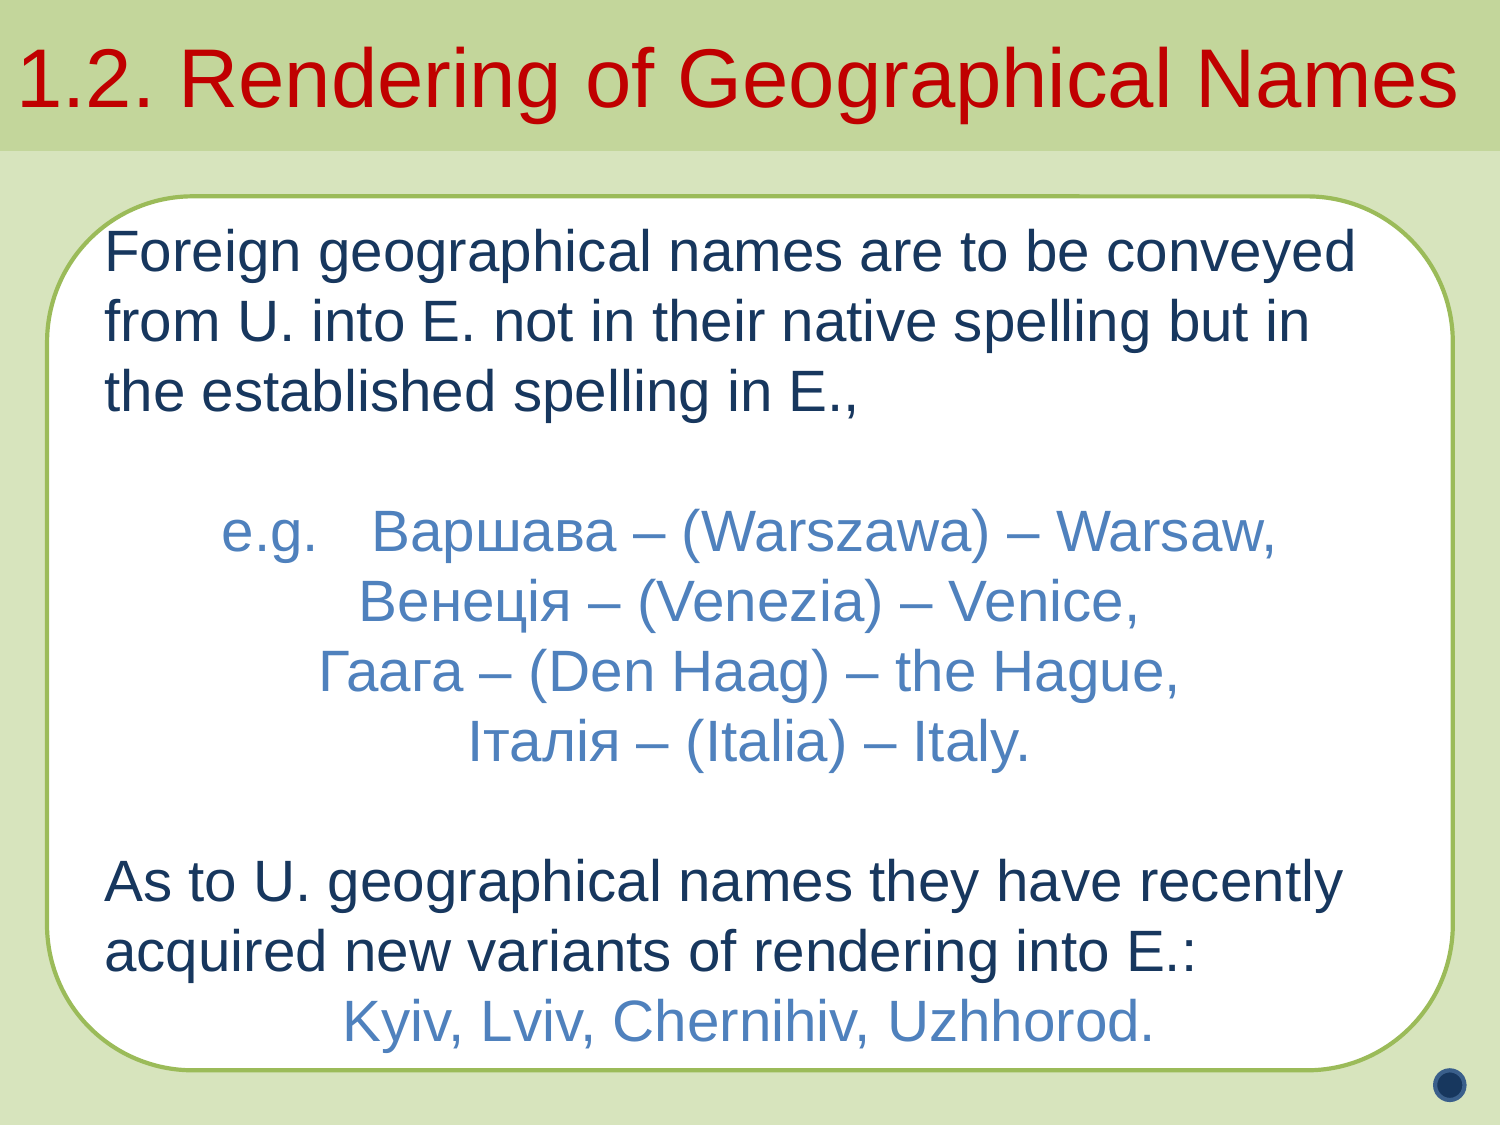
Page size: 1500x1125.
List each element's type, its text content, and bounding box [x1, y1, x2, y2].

text_box Foreign geographical names are to be conveyed from U. into E. not in their native spelling but in the established spelling in E., e.g. Варшава – (Warszawa) – Warsaw, Венеція – (Venezia) – Venice, Гаага – (Den Haag) – the Hague, Італія – (Italia) – Italy. As to U. geographical names they have recently acquired new variants of rendering into E.: Kyiv, Lviv, Chernihiv, Uzhhorod. [44, 194, 1455, 1073]
text_box [1433, 1068, 1467, 1103]
text_box 1.2. Rendering of Geographical Names [0, 0, 1500, 151]
